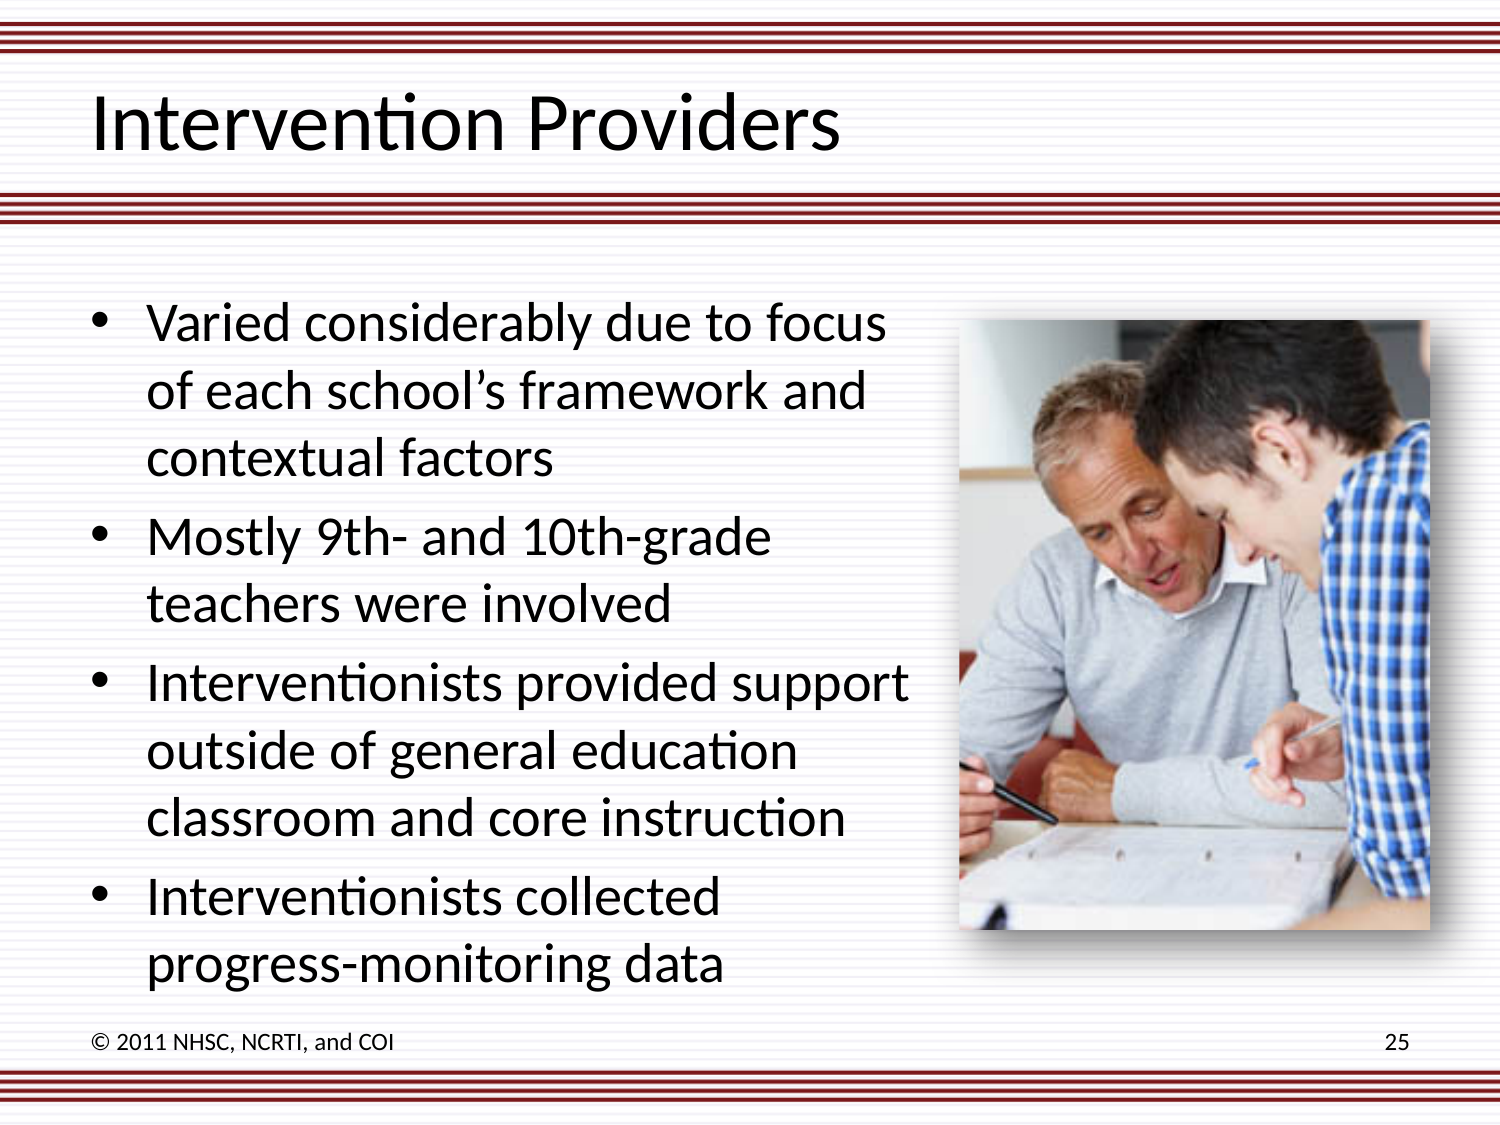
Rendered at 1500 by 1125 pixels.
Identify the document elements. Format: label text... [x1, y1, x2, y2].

list Varied considerably due to focus of each school’s framework and contextual factors Mostly 9th- and 10th-grade teachers were involved Interventionists provided support outside of general education classroom and core instruction Interventionists collected progress-monitoring data [74, 277, 945, 976]
picture [0, 0, 1500, 1125]
title Intervention Providers [74, 35, 1426, 199]
footer © 2011 NHSC, NCRTI, and COI [75, 1010, 550, 1071]
slide_number 25 [1074, 1010, 1425, 1071]
